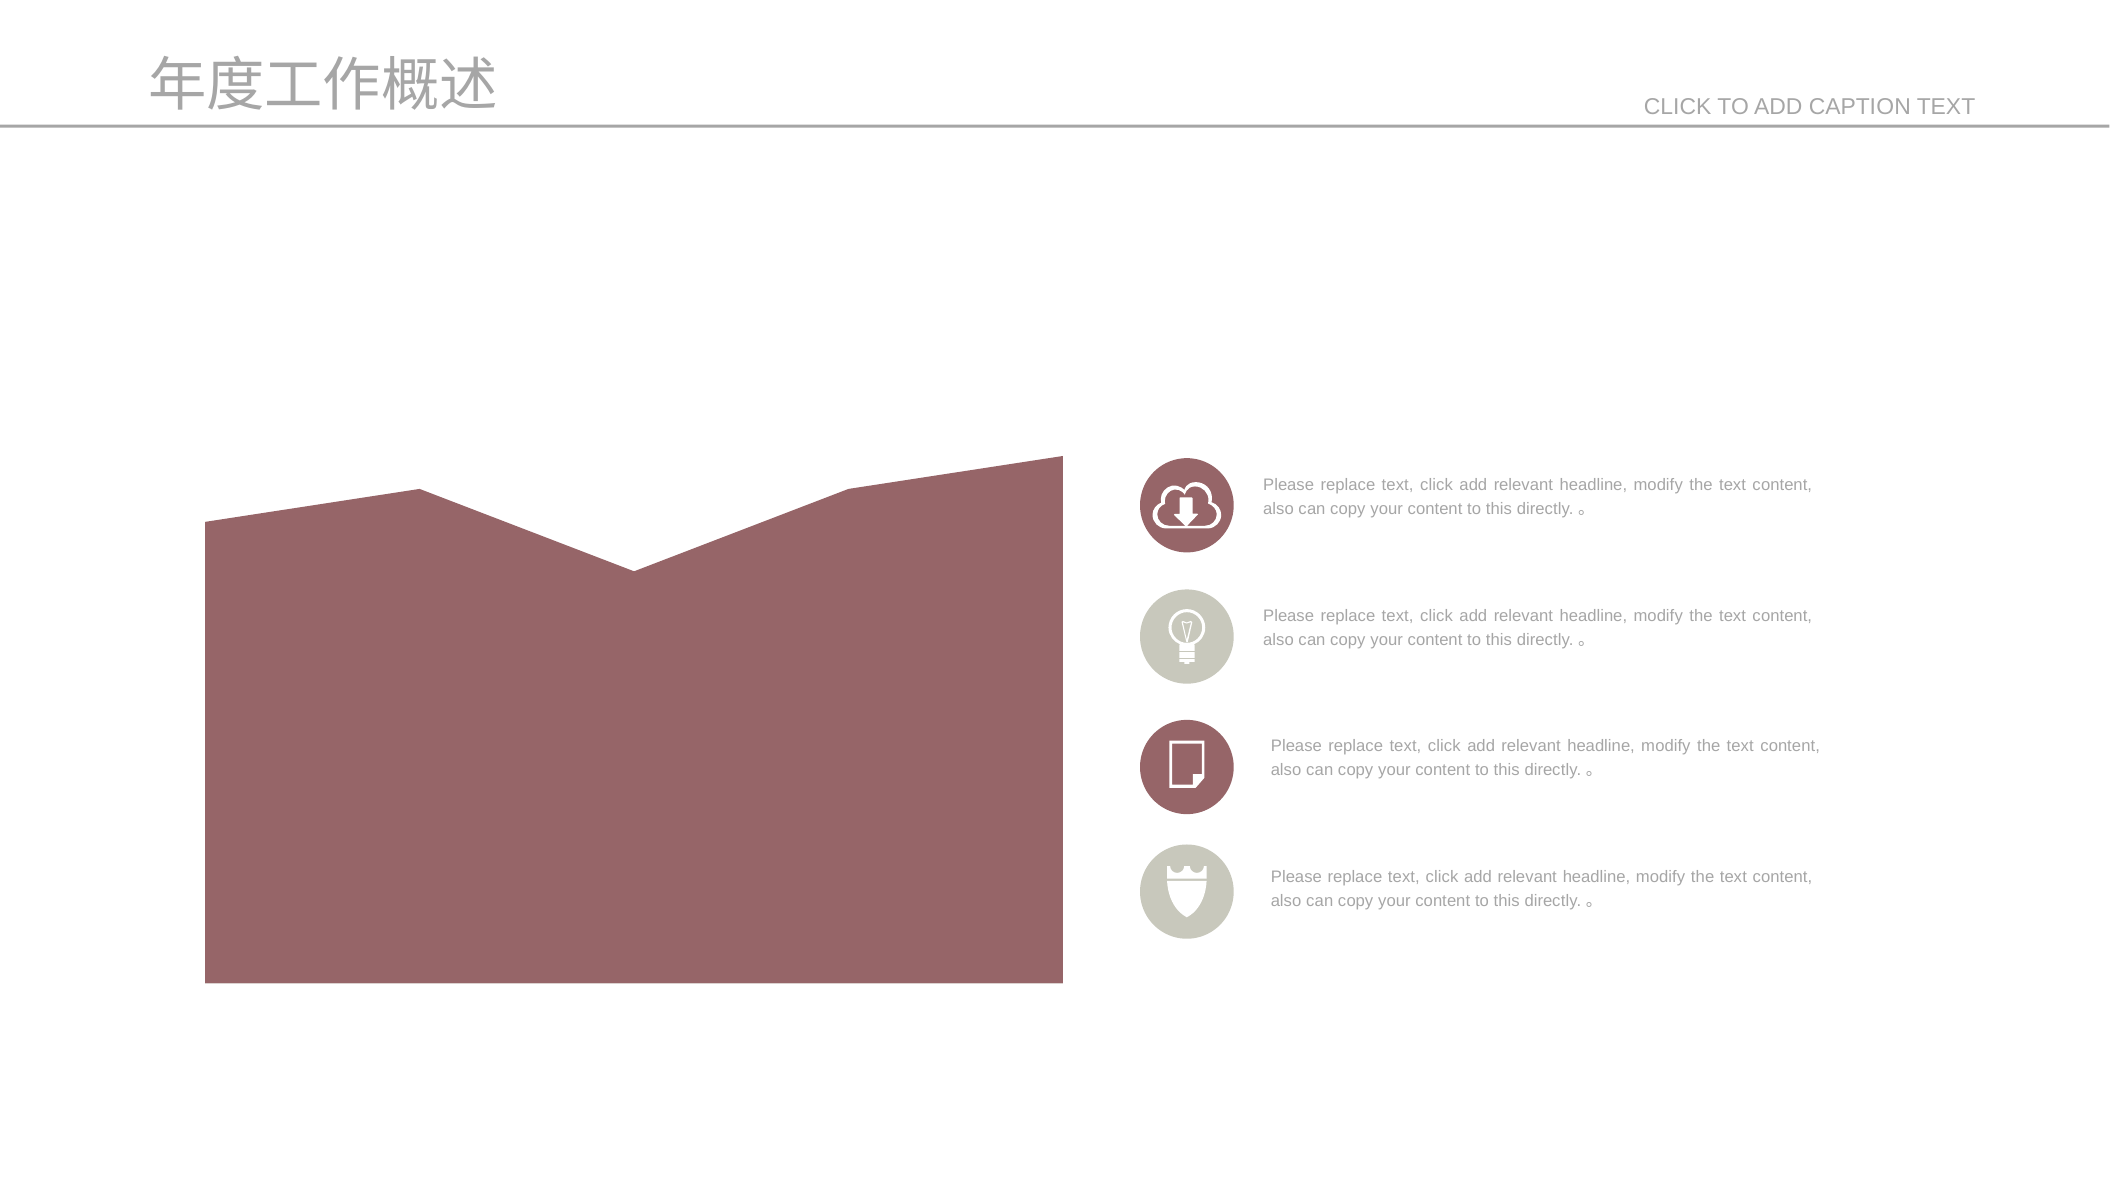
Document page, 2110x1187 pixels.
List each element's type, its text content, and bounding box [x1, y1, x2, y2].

text_box Please replace text, click add relevant headline, modify the text content, also can copy your content to this directly.。 [1262, 727, 1829, 783]
text_box CLICK TO ADD CAPTION TEXT [1596, 91, 1976, 119]
text_box Please replace text, click add relevant headline, modify the text content, also can copy your content to this directly.。 [1255, 466, 1822, 522]
chart [187, 394, 1081, 996]
text_box [1138, 718, 1235, 816]
text_box Please replace text, click add relevant headline, modify the text content, also can copy your content to this directly.。 [1255, 596, 1822, 653]
text_box 年度工作概述 [148, 47, 528, 118]
text_box [1138, 843, 1235, 940]
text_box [1167, 865, 1207, 918]
text_box [0, 124, 2110, 129]
text_box Please replace text, click add relevant headline, modify the text content, also can copy your content to this directly.。 [1262, 857, 1822, 914]
text_box [1138, 457, 1235, 554]
text_box [1169, 740, 1205, 788]
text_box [1168, 609, 1206, 664]
text_box [1152, 482, 1222, 529]
text_box [1138, 588, 1235, 685]
